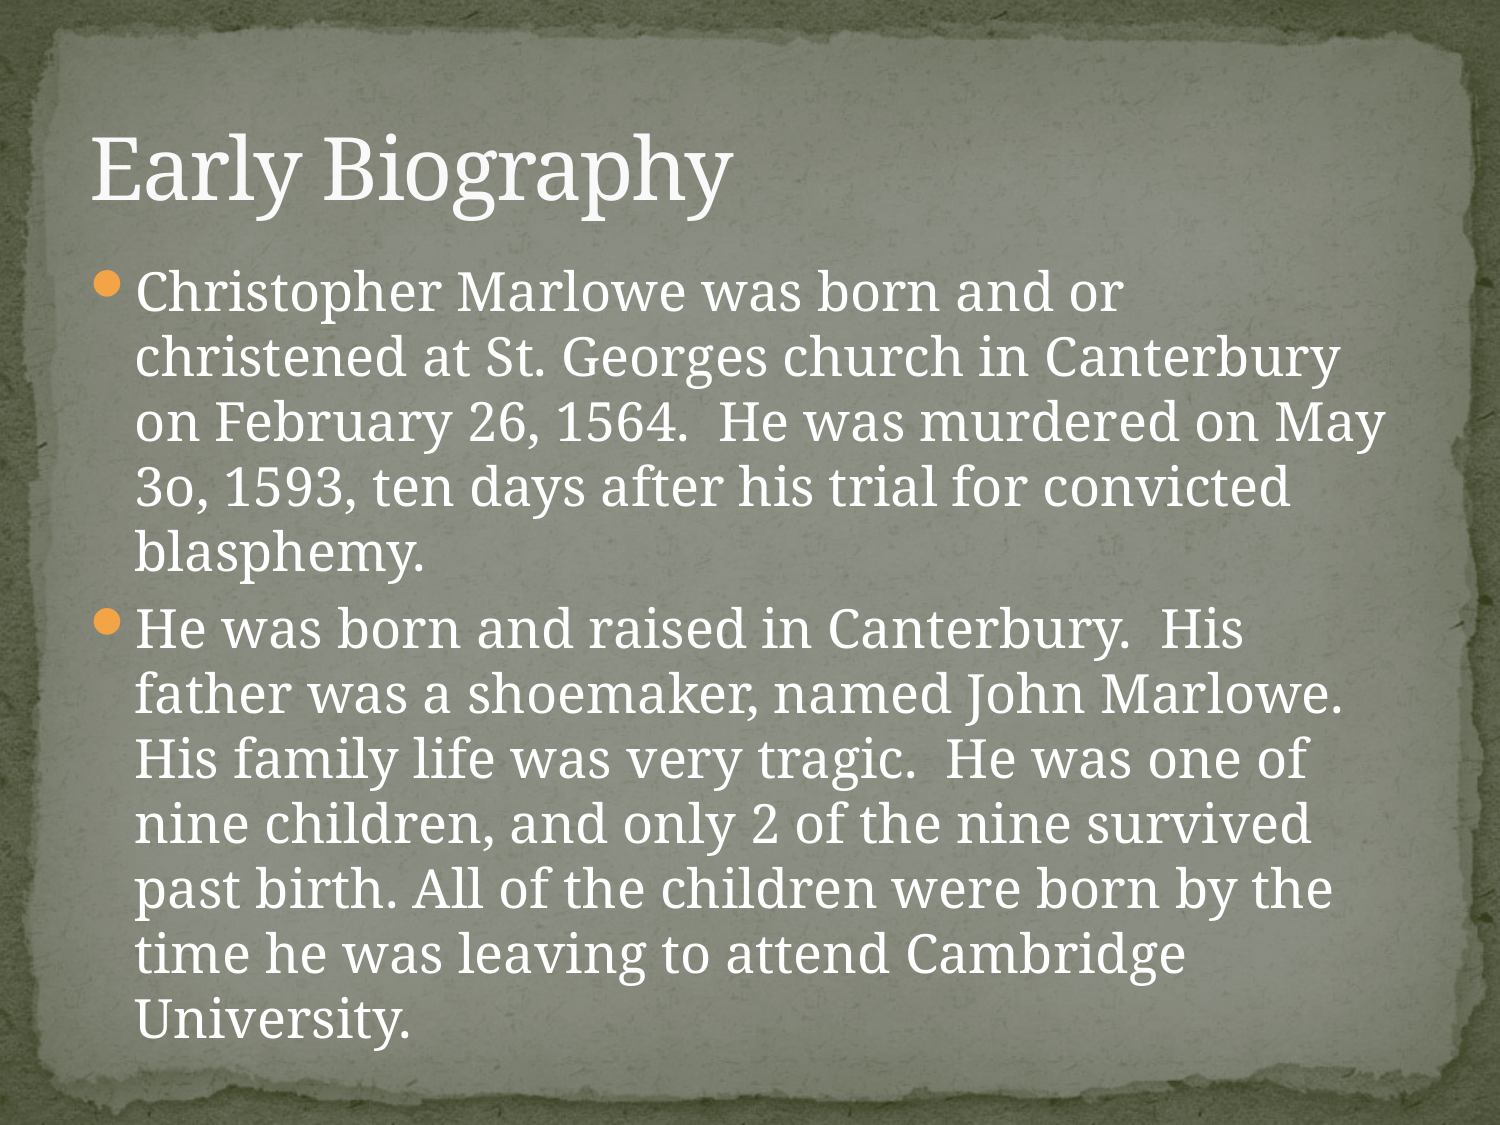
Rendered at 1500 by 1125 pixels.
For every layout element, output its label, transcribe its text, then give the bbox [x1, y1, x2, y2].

title Early Biography [74, 24, 1425, 225]
list Christopher Marlowe was born and or christened at St. Georges church in Canterbury on February 26, 1564. He was murdered on May 3o, 1593, ten days after his trial for convicted blasphemy. He was born and raised in Canterbury. His father was a shoemaker, named John Marlowe. His family life was very tragic. He was one of nine children, and only 2 of the nine survived past birth. All of the children were born by the time he was leaving to attend Cambridge University. [75, 249, 1425, 1000]
